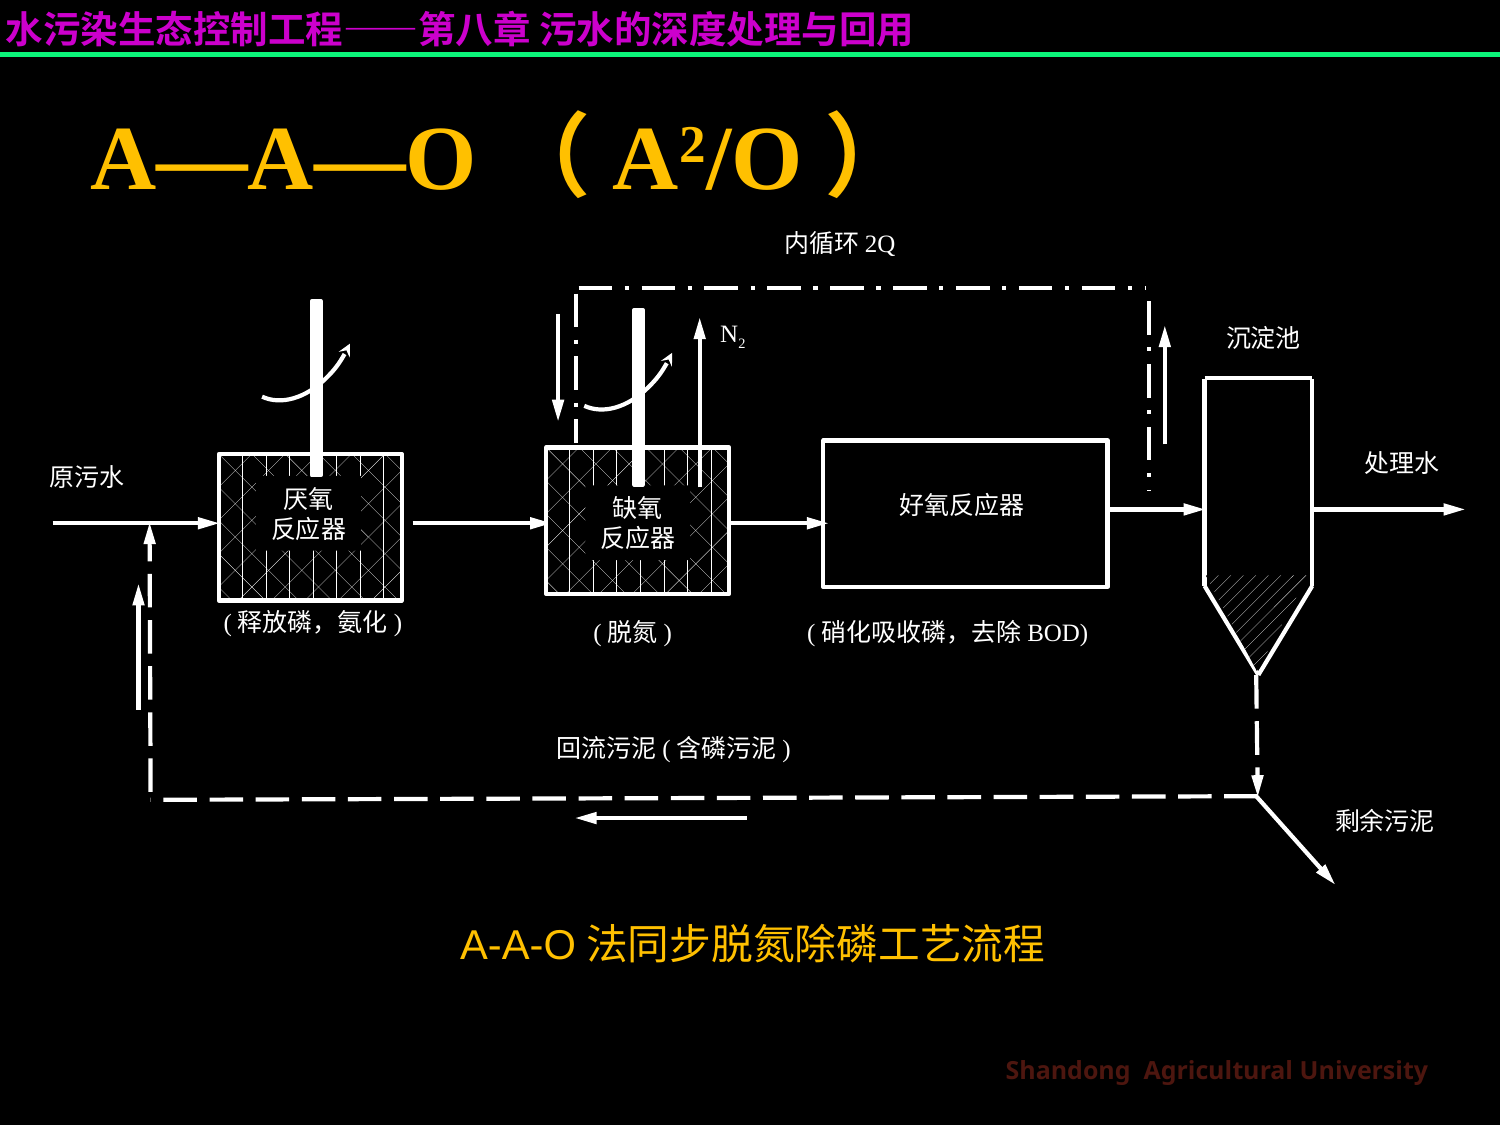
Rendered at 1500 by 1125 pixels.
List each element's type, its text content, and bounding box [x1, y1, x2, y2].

title A—A—O（A2/O） [75, 59, 1425, 218]
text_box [24, 219, 1465, 977]
